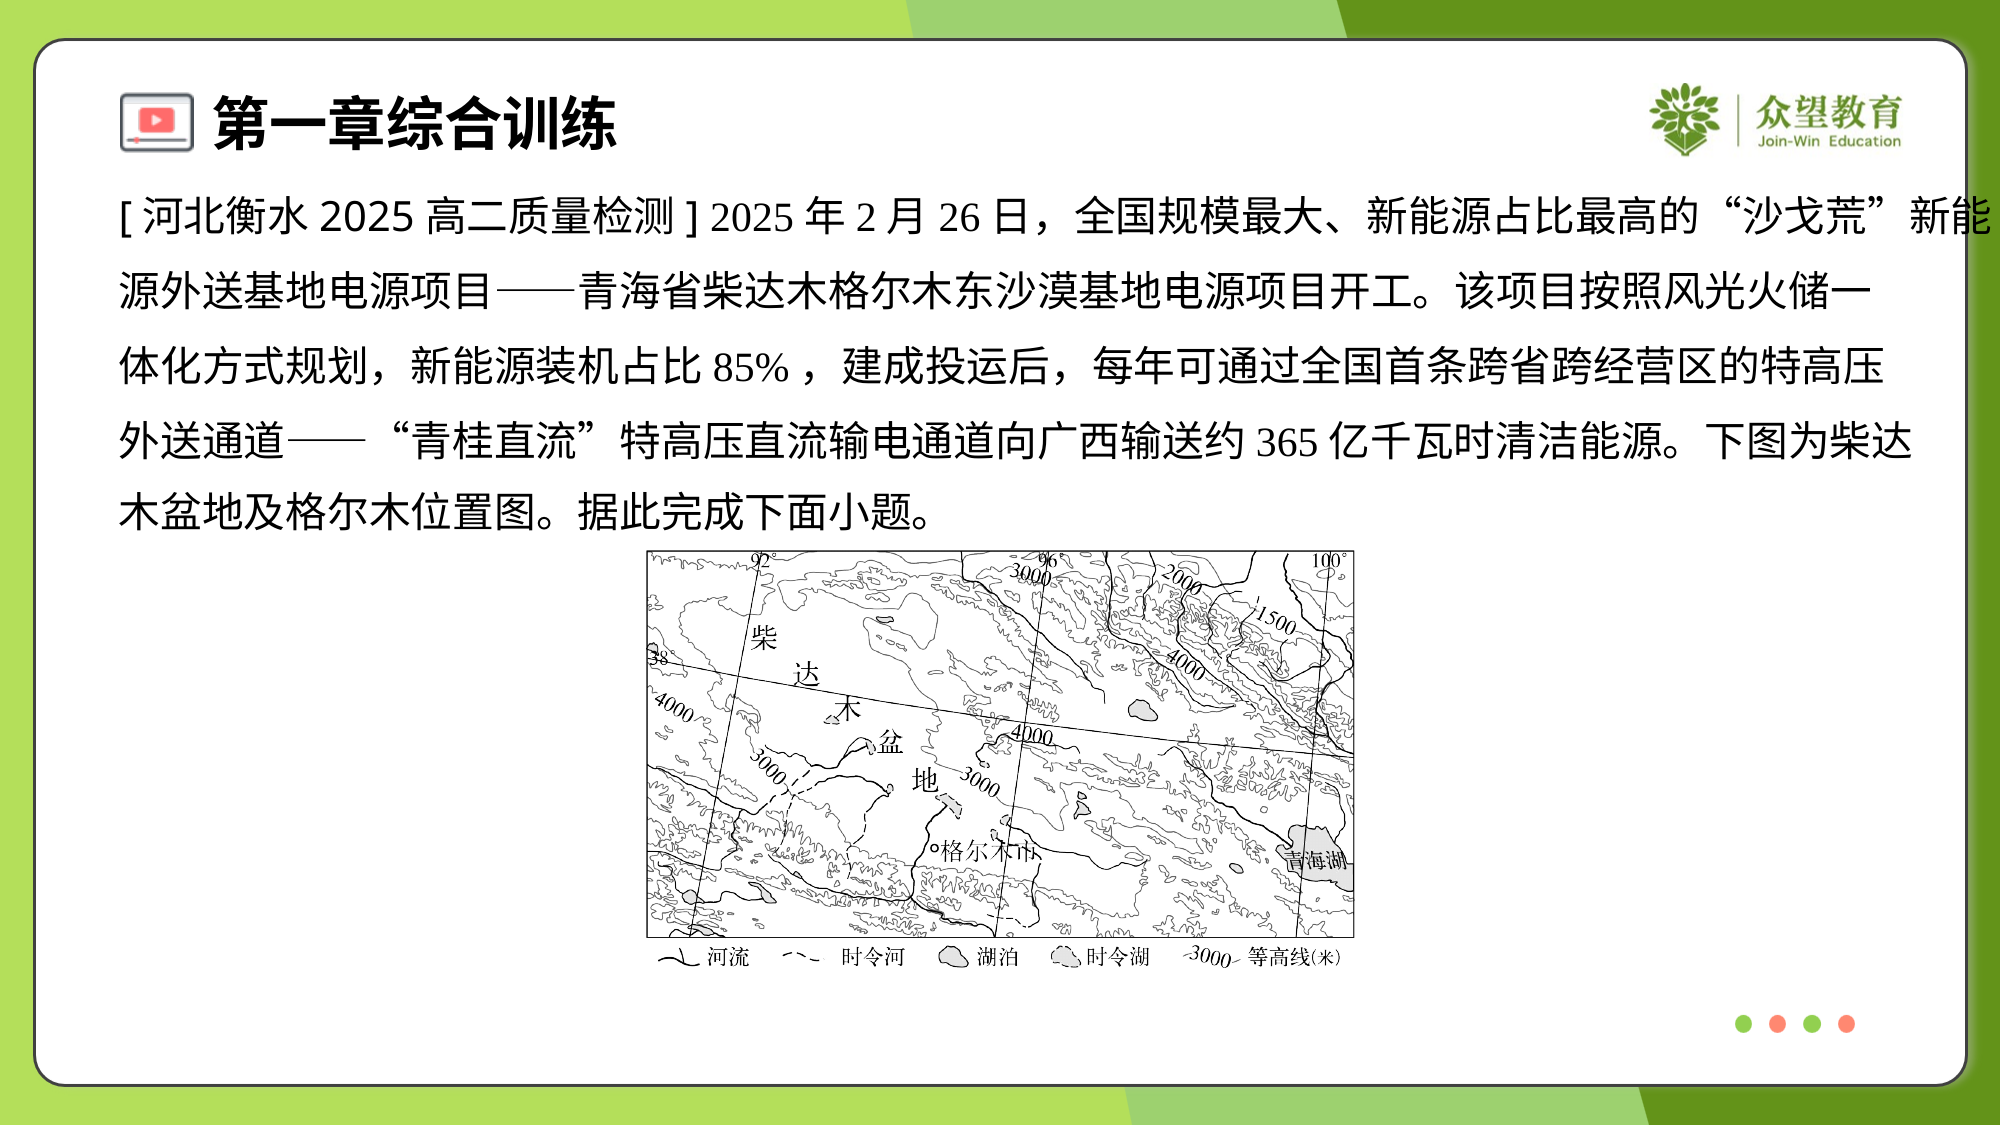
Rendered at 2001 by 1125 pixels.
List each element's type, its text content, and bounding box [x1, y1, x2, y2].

text_box [河北衡水2025高二质量检测] 2025年2月26日，全国规模最大、新能源占比最高的“沙戈荒”新能 源外送基地电源项目——青海省柴达木格尔木东沙漠基地电源项目开工。该项目按照风光火储一 体化方式规划，新能源装机占比85%，建成投运后，每年可通过全国首条跨省跨经营区的特高压 外送通道——“青桂直流”特高压直流输电通道向广西输送约365亿千瓦时清洁能源。下图为柴达 木盆地及格尔木位置图。据此完成下面小题。 [118, 164, 1883, 529]
picture [0, 0, 2000, 1125]
